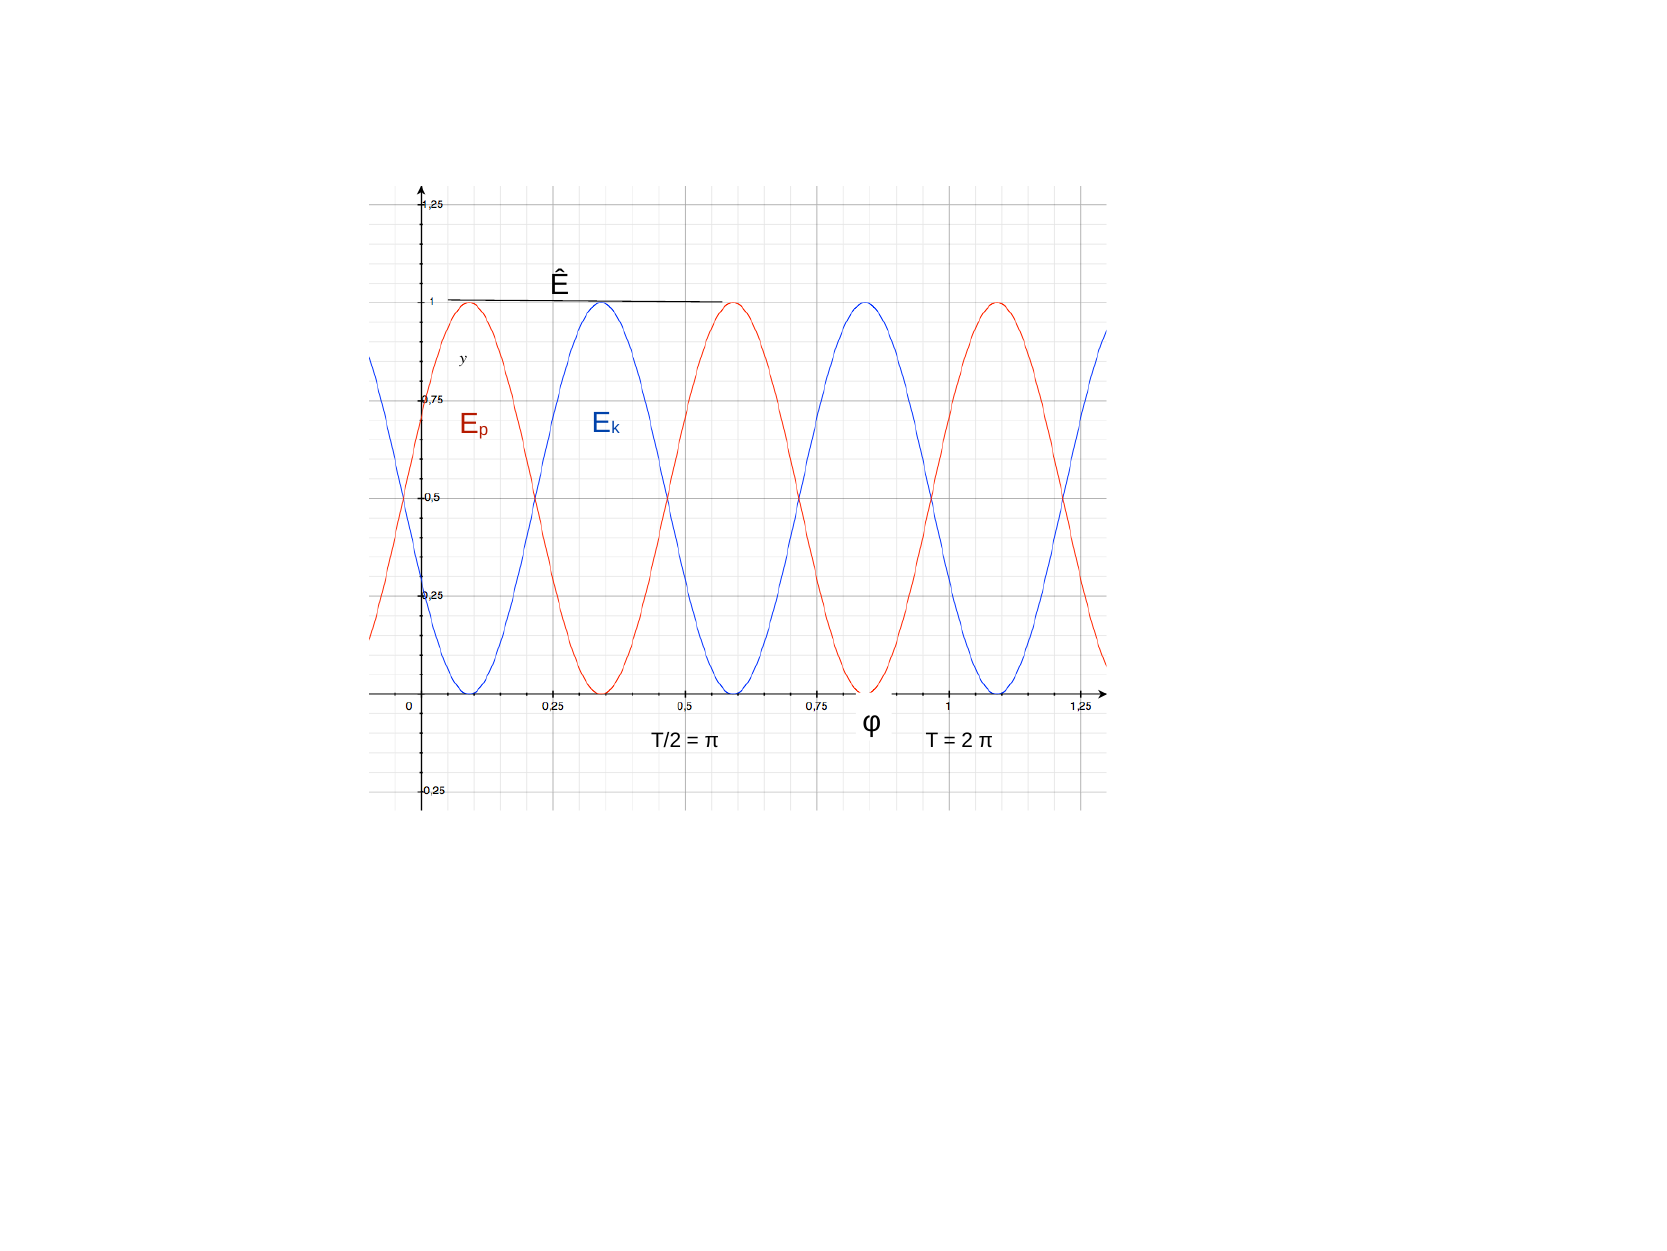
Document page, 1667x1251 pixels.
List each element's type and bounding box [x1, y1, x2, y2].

text_box [368, 185, 1107, 811]
